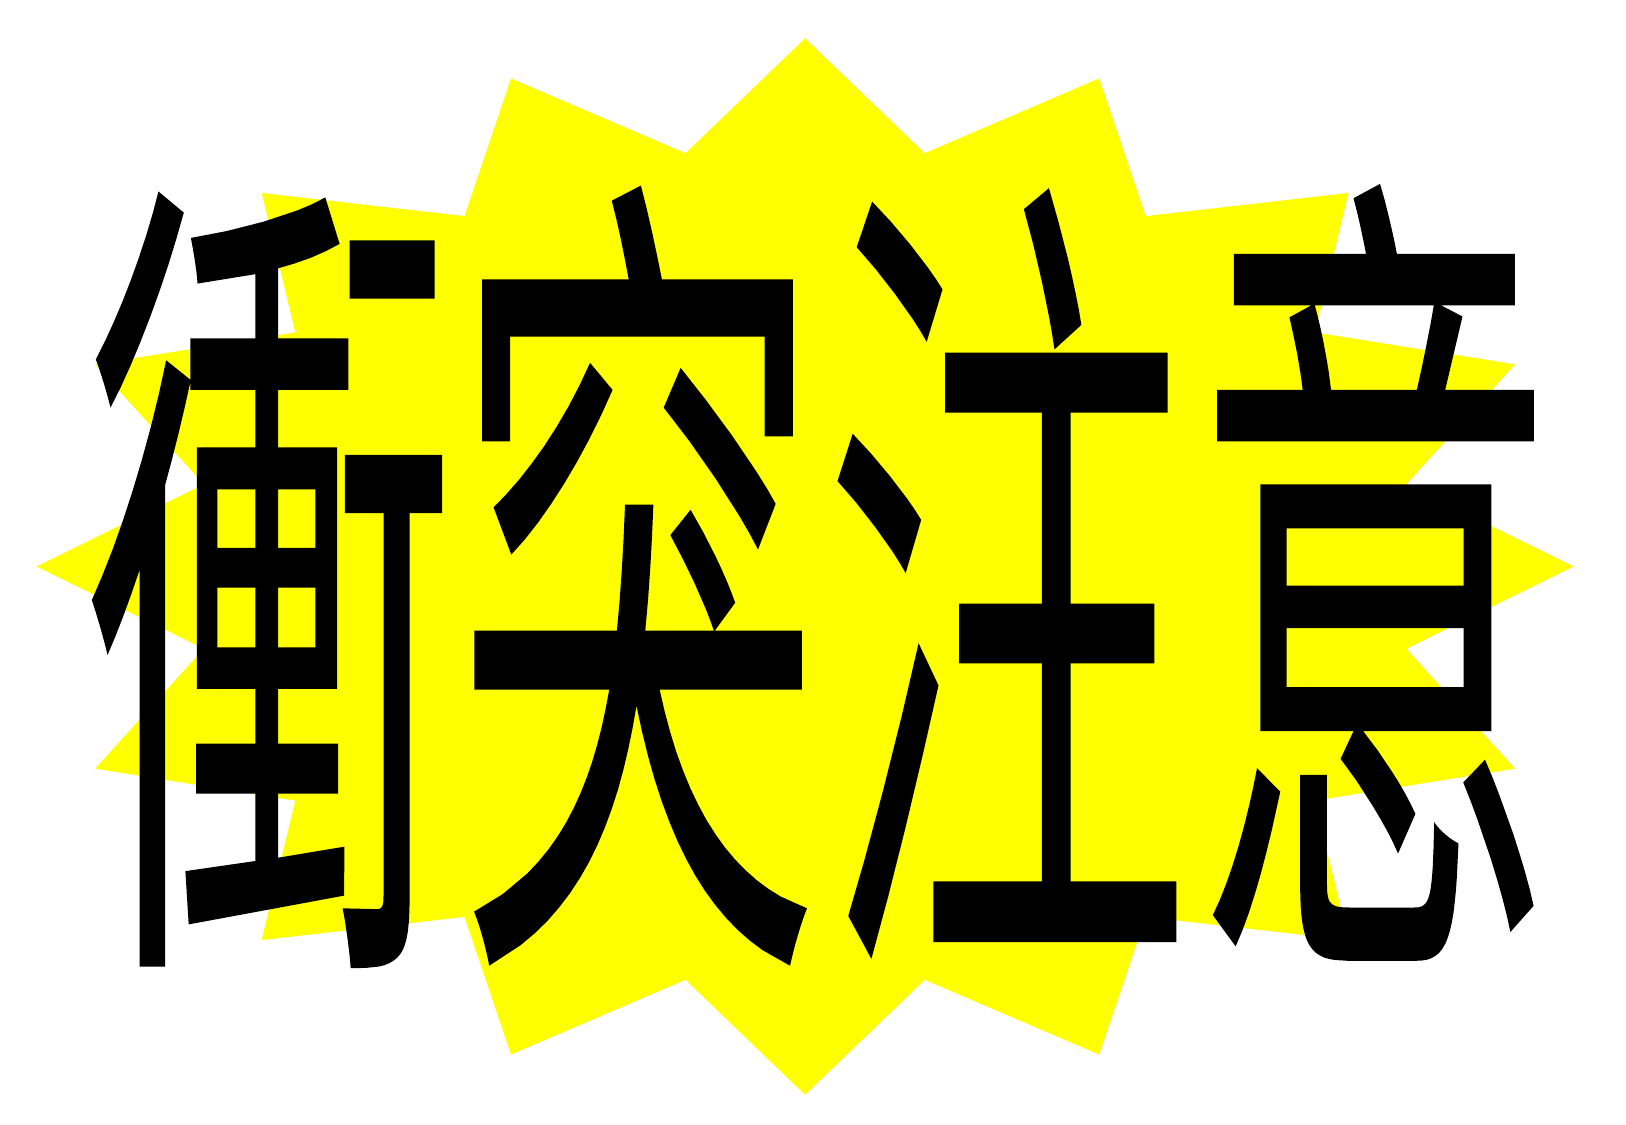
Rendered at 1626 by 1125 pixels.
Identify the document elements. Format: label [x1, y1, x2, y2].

text_box [1492, 524, 1576, 609]
text_box [34, 501, 165, 632]
text_box [93, 333, 348, 800]
text_box [259, 36, 1518, 1097]
